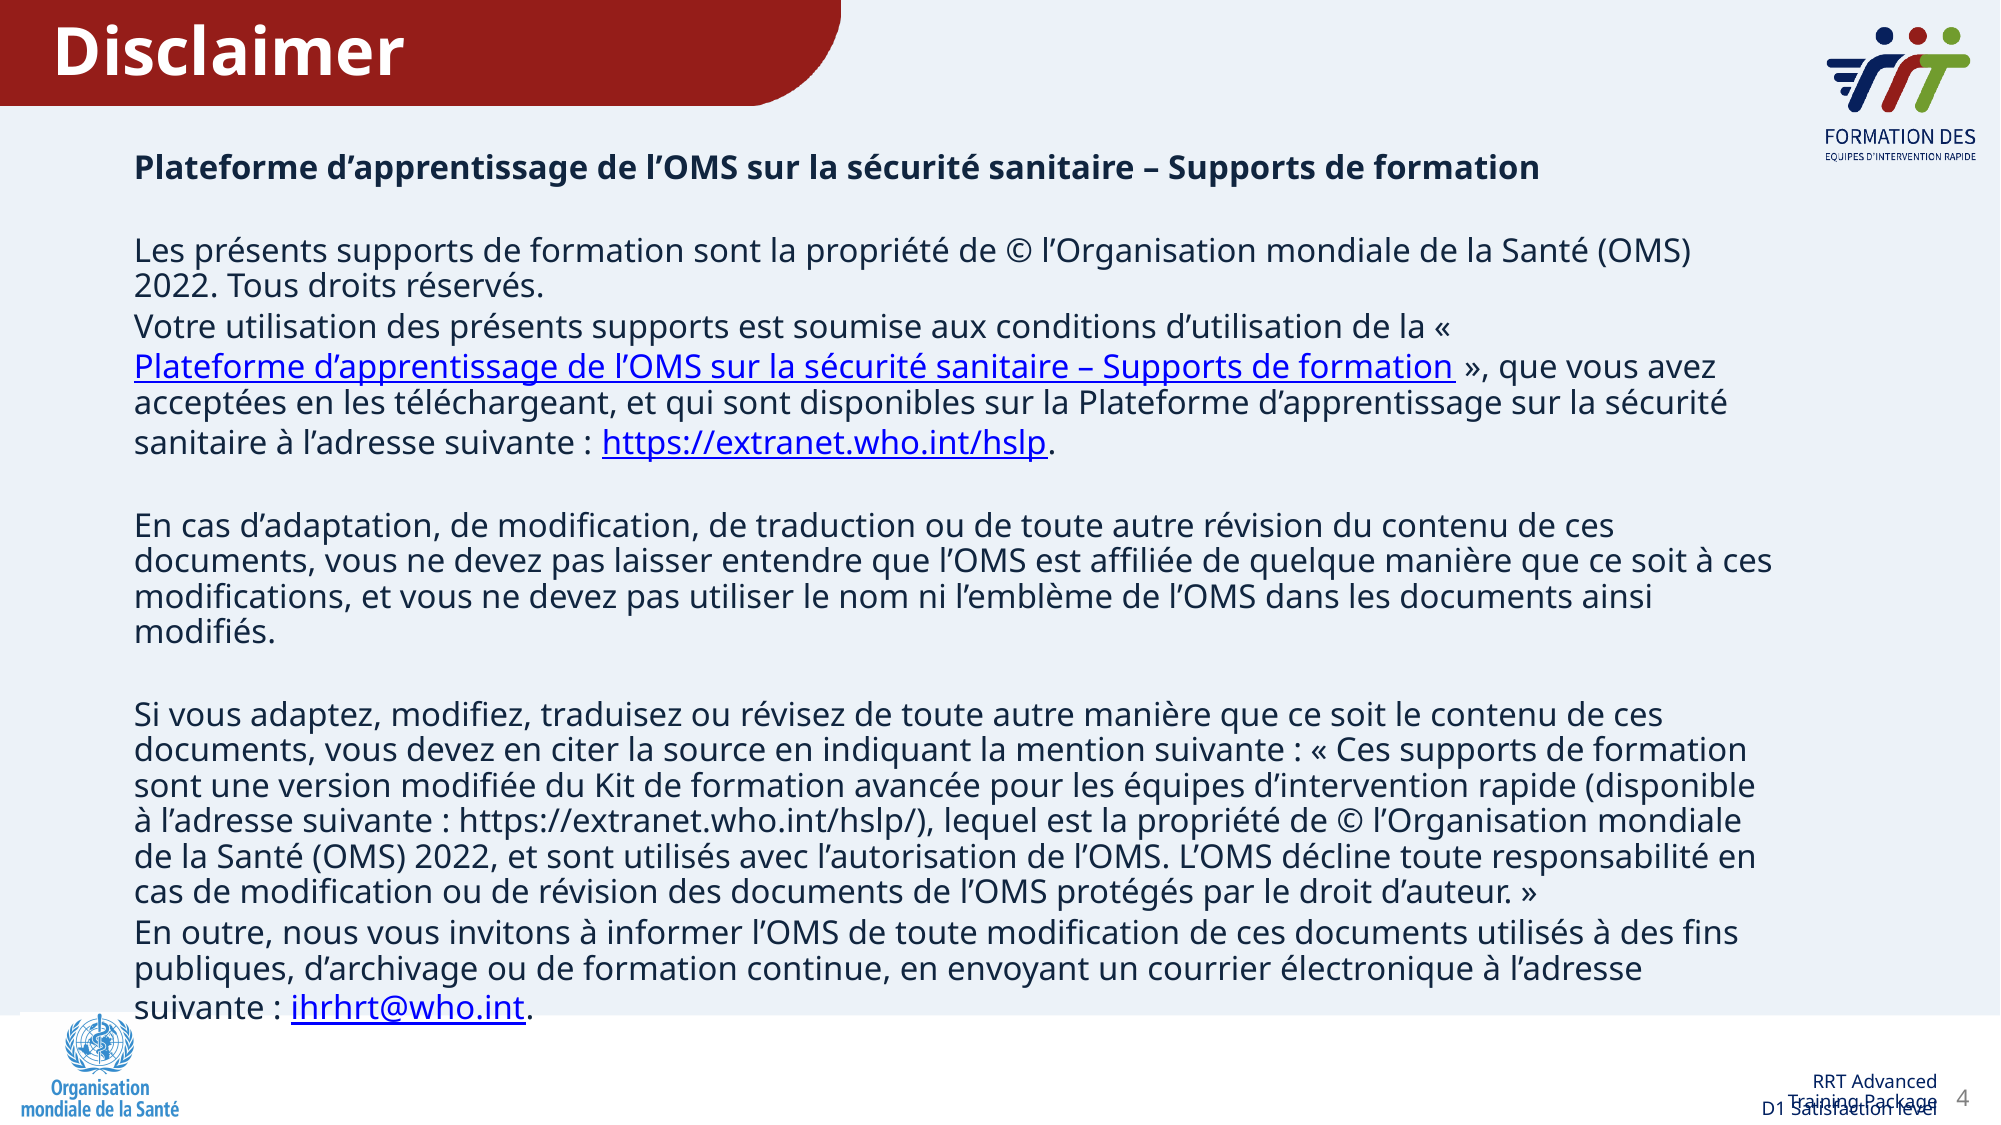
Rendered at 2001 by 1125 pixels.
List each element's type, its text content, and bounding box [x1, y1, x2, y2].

picture [0, 0, 841, 106]
picture [1825, 26, 1976, 162]
picture [20, 1012, 180, 1118]
list Plateforme d’apprentissage de l’OMS sur la sécurité sanitaire – Supports de formation​ Les présents supports de formation sont la propriété de © l’Organisation mondiale de la Santé (OMS) 2022. Tous droits réservés.​ Votre utilisation des présents supports est soumise aux conditions d’utilisation de la « Plateforme d’apprentissage de l’OMS sur la sécurité sanitaire – Supports de formation », que vous avez acceptées en les téléchargeant, et qui sont disponibles sur la Plateforme d’apprentissage sur la sécurité sanitaire à l’adresse suivante : https://extranet.who.int/hslp. ​ ​ En cas d’adaptation, de modification, de traduction ou de toute autre révision du contenu de ces documents, vous ne devez pas laisser entendre que l’OMS est affiliée de quelque manière que ce soit à ces modifications, et vous ne devez pas utiliser le nom ni l’emblème de l’OMS dans les documents ainsi modifiés. ​ ​ Si vous adaptez, modifiez, traduisez ou révisez de toute autre manière que ce soit le contenu de ces documents, vous devez en citer la source en indiquant la mention suivante : « Ces supports de formation sont une version modifiée du Kit de formation avancée pour les équipes d’intervention rapide (disponible à l’adresse suivante : https://extranet.who.int/hslp/), lequel est la propriété de © l’Organisation mondiale de la Santé (OMS) 2022, et sont utilisés avec l’autorisation de l’OMS. L’OMS décline toute responsabilité en cas de modification ou de révision des documents de l’OMS protégés par le droit d’auteur. » ​ En outre, nous vous invitons à informer l’OMS de toute modification de ces documents utilisés à des fins publiques, d’archivage ou de formation continue, en envoyant un courrier électronique à l’adresse suivante : ihrhrt@who.int. [133, 151, 1783, 1036]
